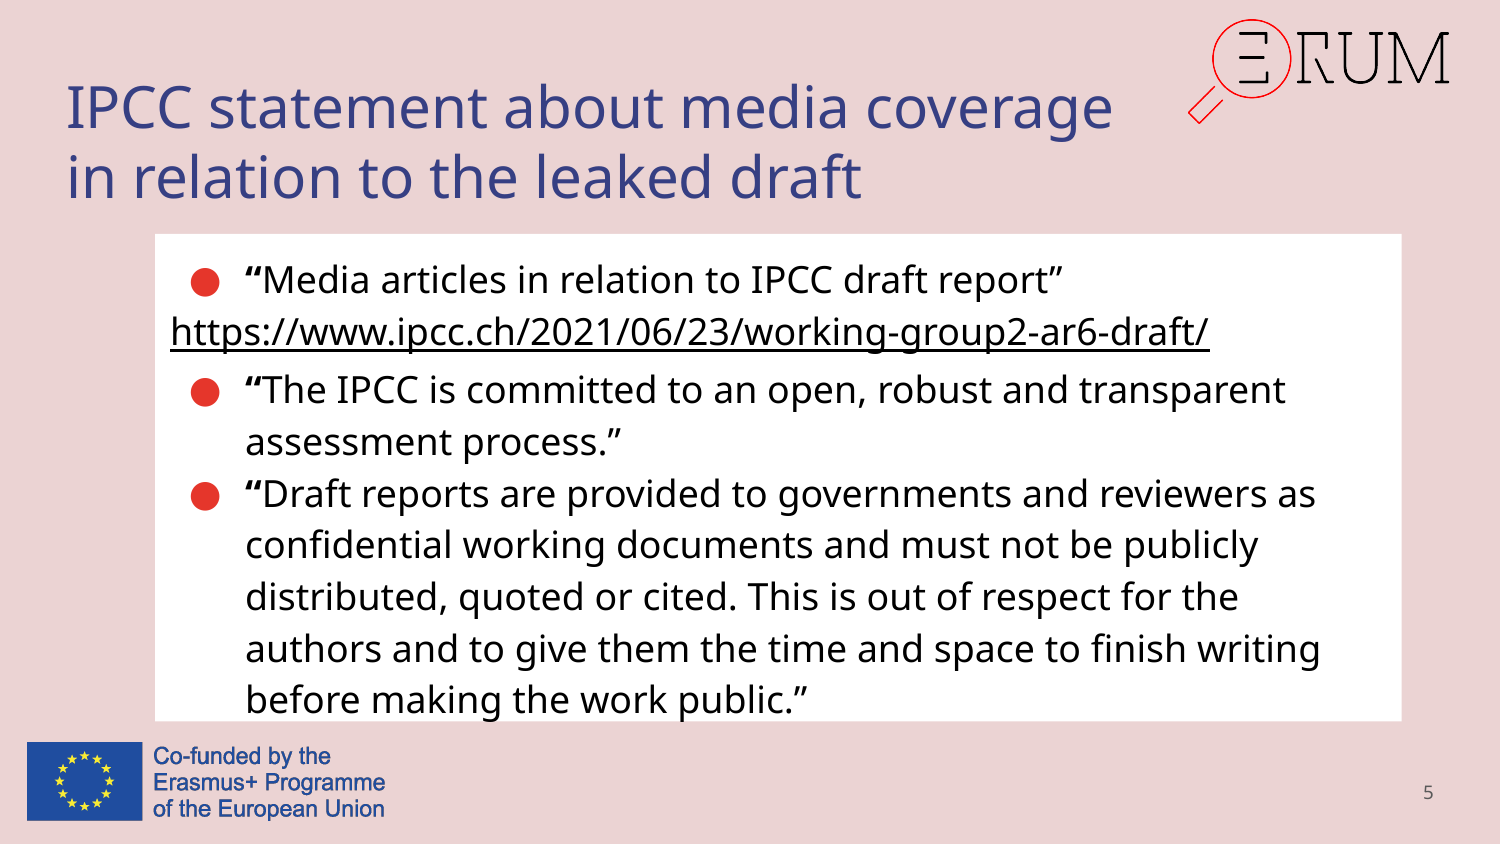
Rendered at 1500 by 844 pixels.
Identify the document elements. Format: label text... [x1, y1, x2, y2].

title IPCC statement about media coverage in relation to the leaked draft [51, 55, 1168, 150]
picture [1136, 0, 1500, 137]
slide_number 5 [1358, 761, 1449, 826]
picture [27, 742, 385, 821]
list “Media articles in relation to IPCC draft report” https://www.ipcc.ch/2021/06/23/working-group2-ar6-draft/ “The IPCC is committed to an open, robust and transparent assessment process.” “Draft reports are provided to governments and reviewers as confidential working documents and must not be publicly distributed, quoted or cited. This is out of respect for the authors and to give them the time and space to finish writing before making the work public.” [155, 233, 1402, 722]
